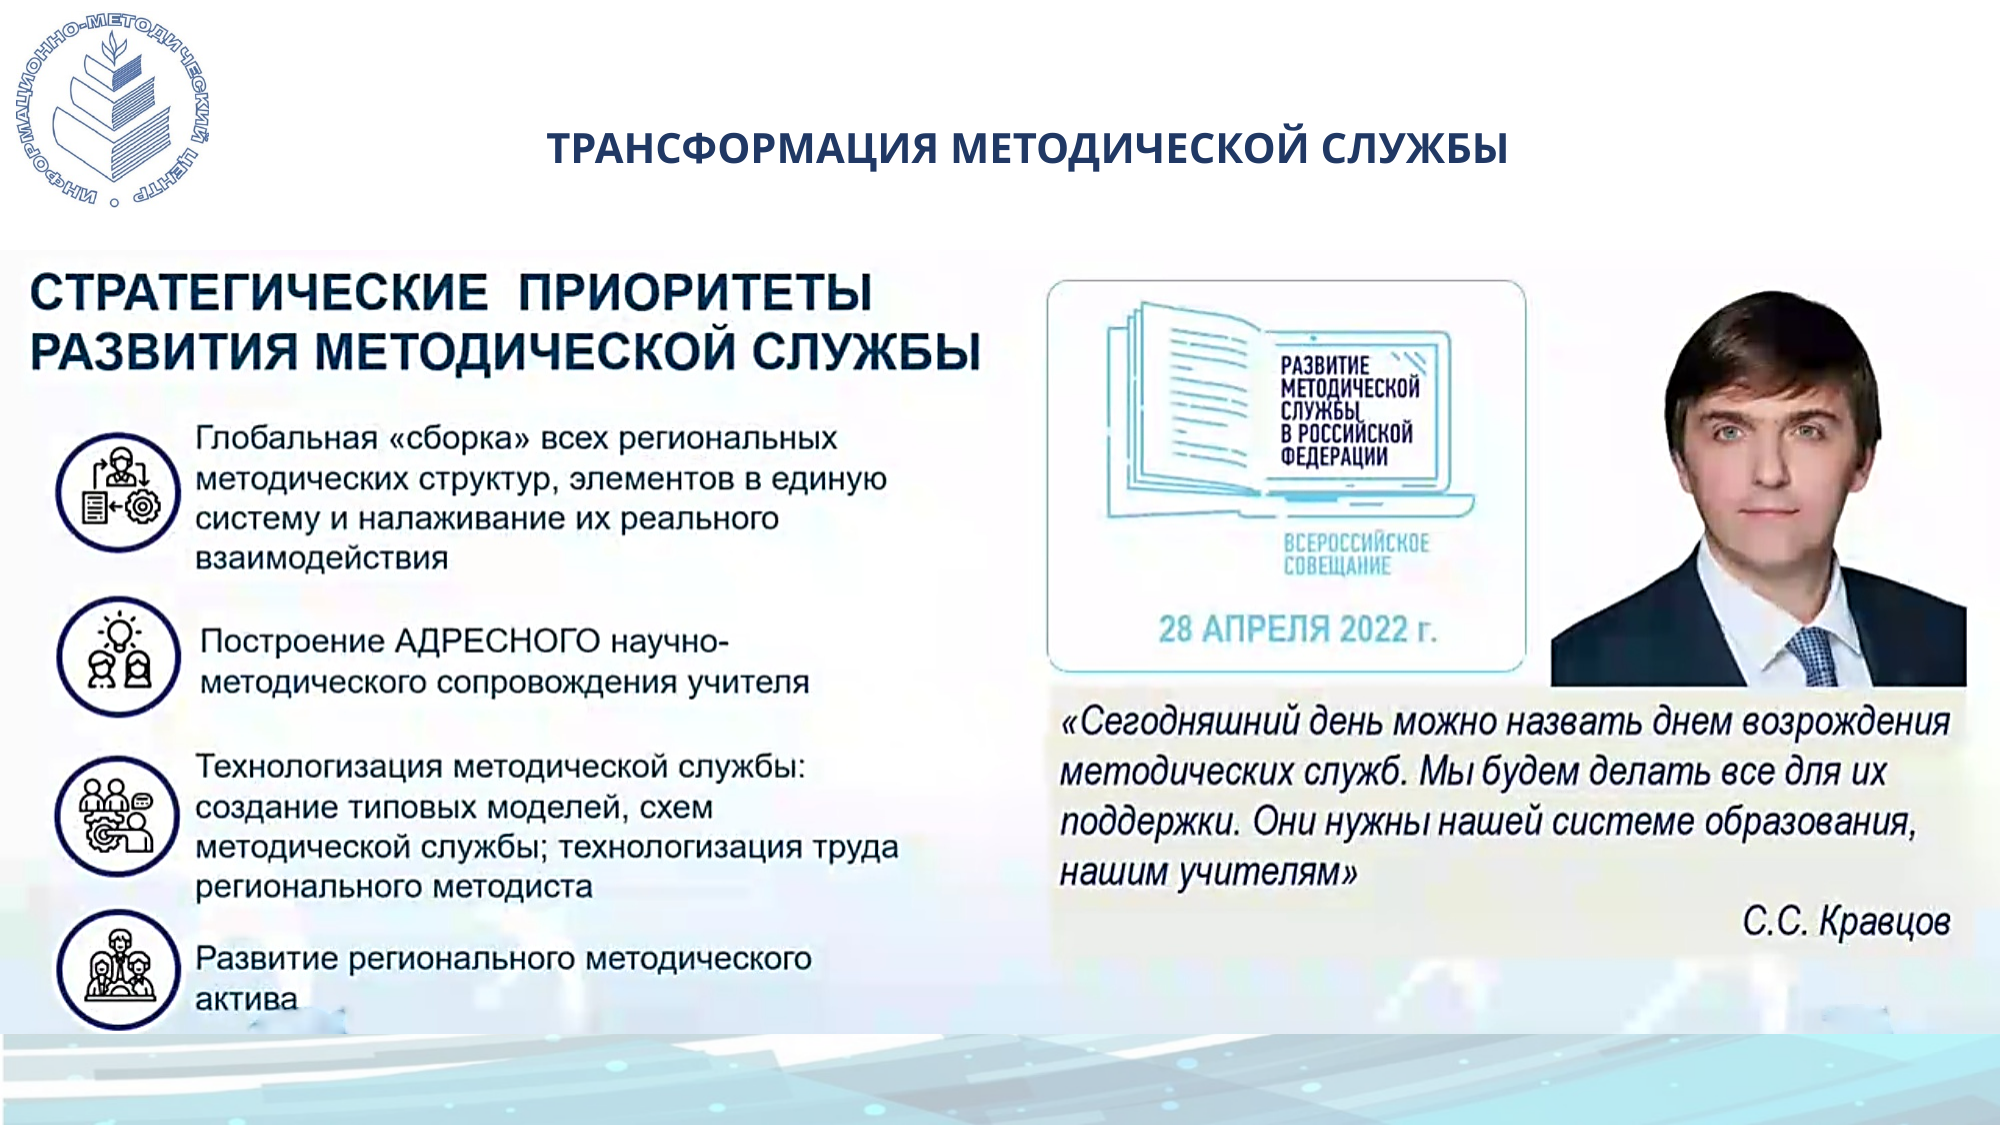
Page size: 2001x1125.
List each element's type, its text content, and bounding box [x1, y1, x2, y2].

picture [0, 250, 2000, 1034]
picture [15, 11, 209, 209]
title Трансформация методической службы [161, 85, 1895, 215]
